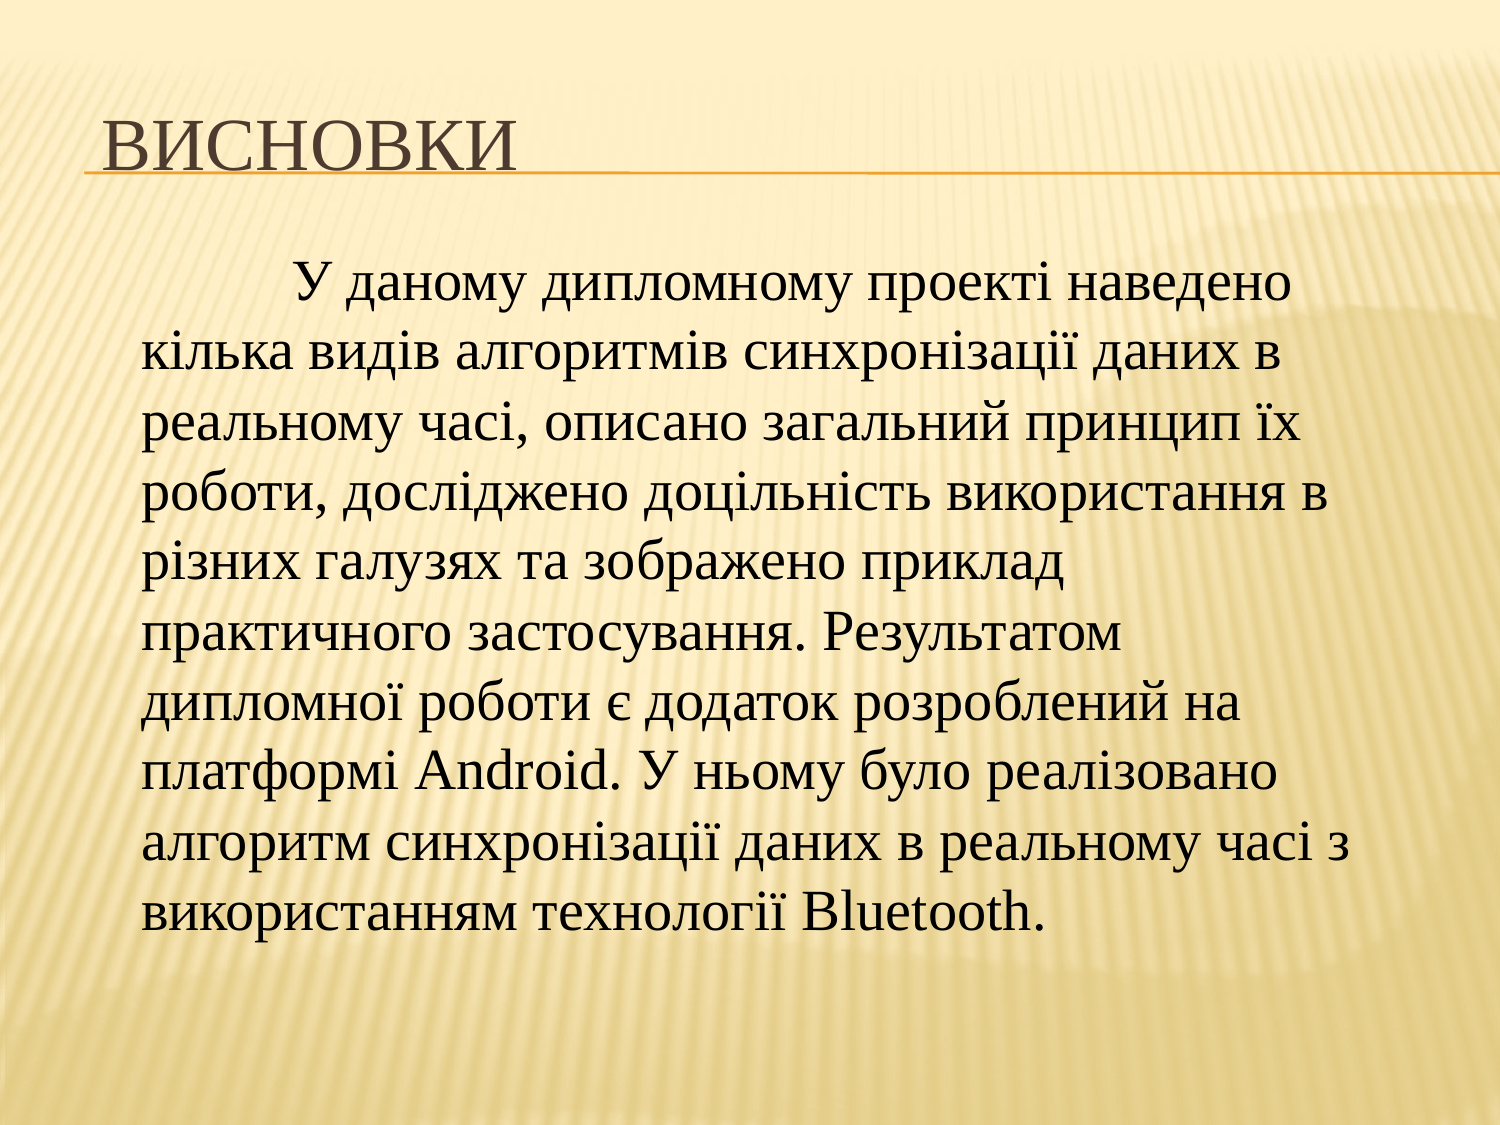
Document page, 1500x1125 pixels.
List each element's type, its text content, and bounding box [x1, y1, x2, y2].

text_box У даному дипломному проекті наведено кілька видів алгоритмів синхронізації даних в реальному часі, описано загальний принцип їх роботи, досліджено доцільність використання в різних галузях та зображено приклад практичного застосування. Результатом дипломної роботи є додаток розроблений на платформі Android. У ньому було реалізовано алгоритм синхронізації даних в реальному часі з використанням технології Bluetooth. [70, 234, 1407, 903]
title Висновки [86, 58, 1362, 223]
